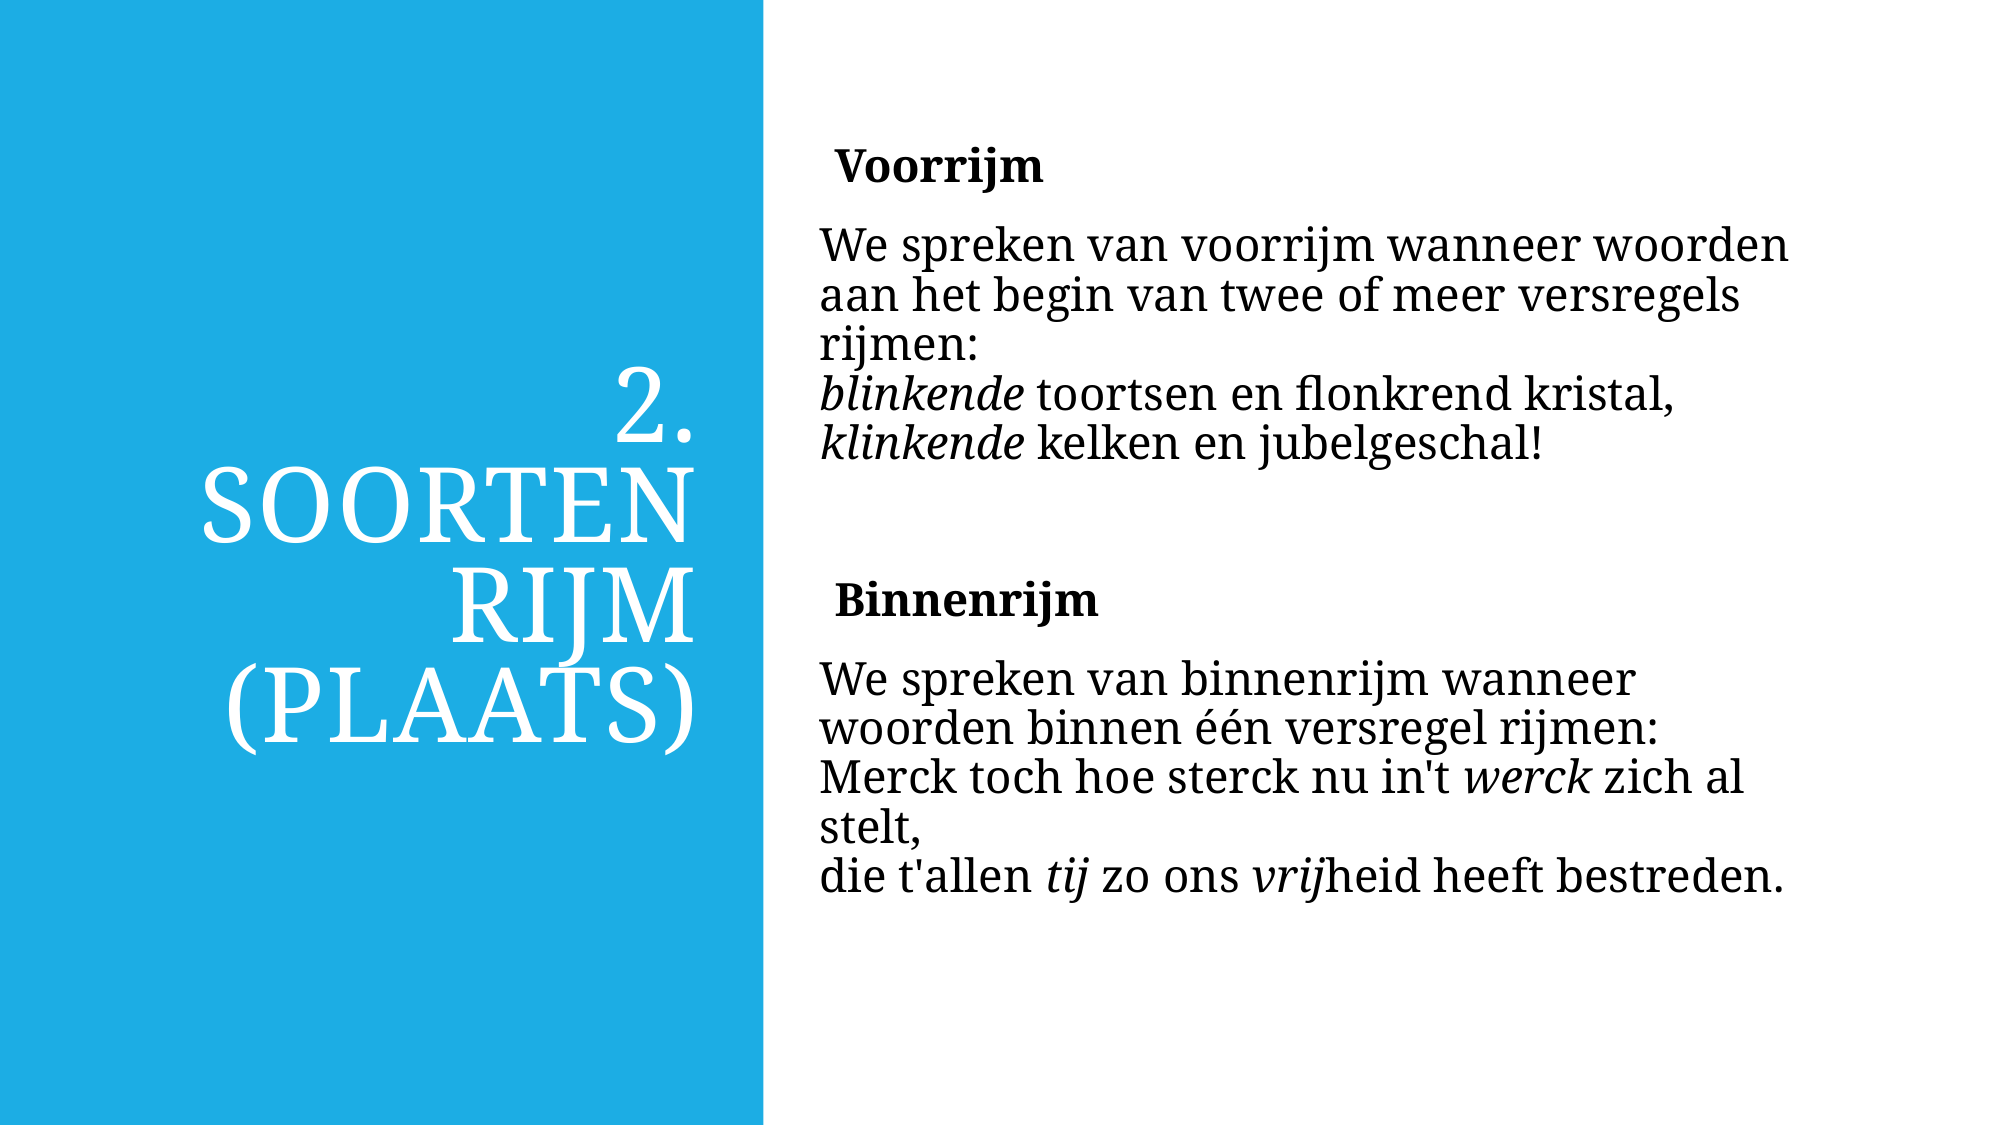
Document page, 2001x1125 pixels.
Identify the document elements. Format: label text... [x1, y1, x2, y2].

title 2. Soorten rijm (plaats) [158, 131, 715, 993]
text_box [0, 0, 765, 1125]
text_box [765, 0, 2000, 1125]
list Voorrijm We spreken van voorrijm wanneer woorden aan het begin van twee of meer versregels rijmen: blinkende toortsen en flonkrend kristal, klinkende kelken en jubelgeschal! Binnenrijm We spreken van binnenrijm wanneer woorden binnen één versregel rijmen: Merck toch hoe sterck nu in't werck zich al stelt, die t'allen tij zo ons vrijheid heeft bestreden. [812, 131, 1847, 993]
